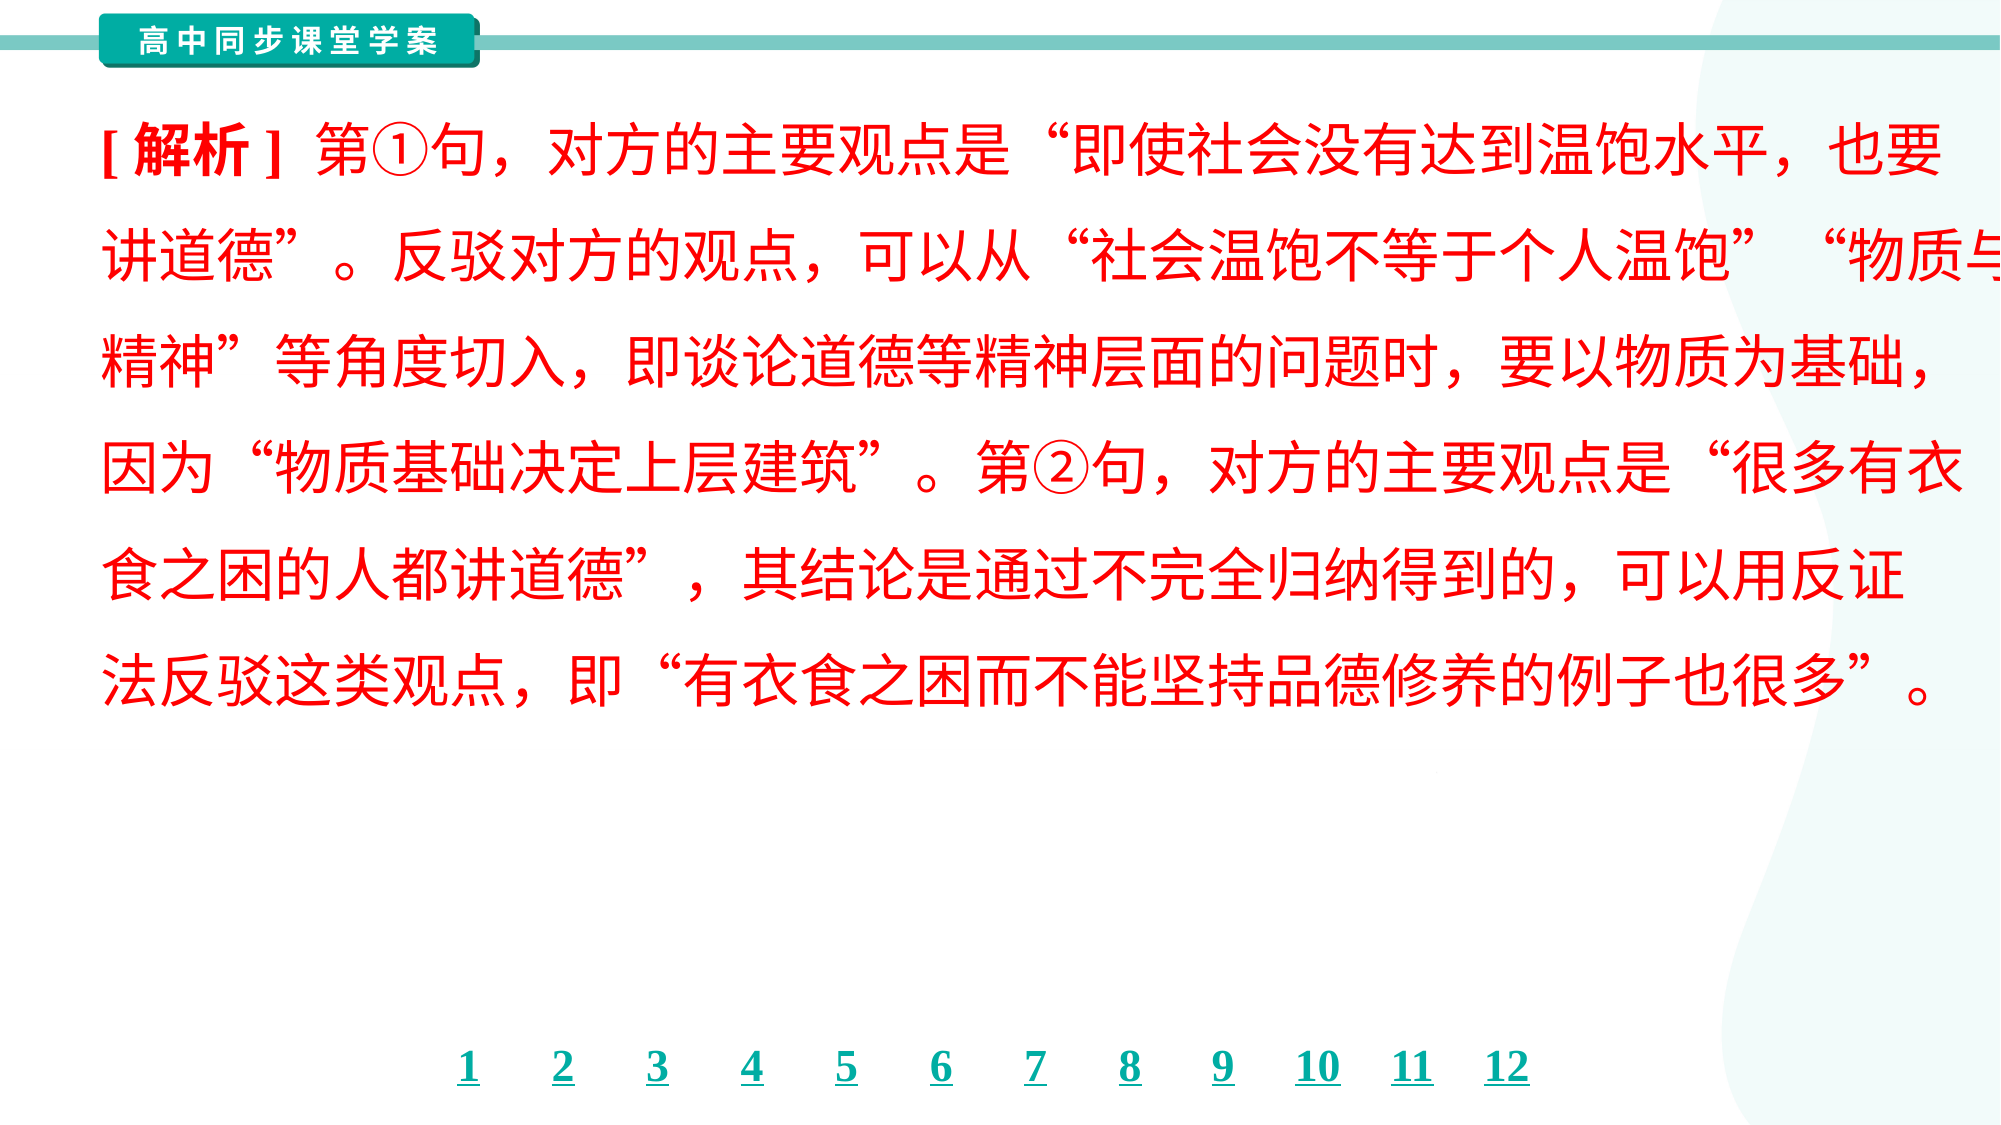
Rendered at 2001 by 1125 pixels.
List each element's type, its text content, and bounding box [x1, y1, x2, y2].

picture [0, 0, 2000, 1125]
text_box [解析] 第①句，对方的主要观点是“即使社会没有达到温饱水平，也要 讲道德”。反驳对方的观点，可以从“社会温饱不等于个人温饱”“物质与 精神”等角度切入，即谈论道德等精神层面的问题时，要以物质为基础， 因为“物质基础决定上层建筑”。第②句，对方的主要观点是“很多有衣 食之困的人都讲道德”，其结论是通过不完全归纳得到的，可以用反证 法反驳这类观点，即“有衣食之困而不能坚持品德修养的例子也很多”。 [100, 76, 1899, 715]
